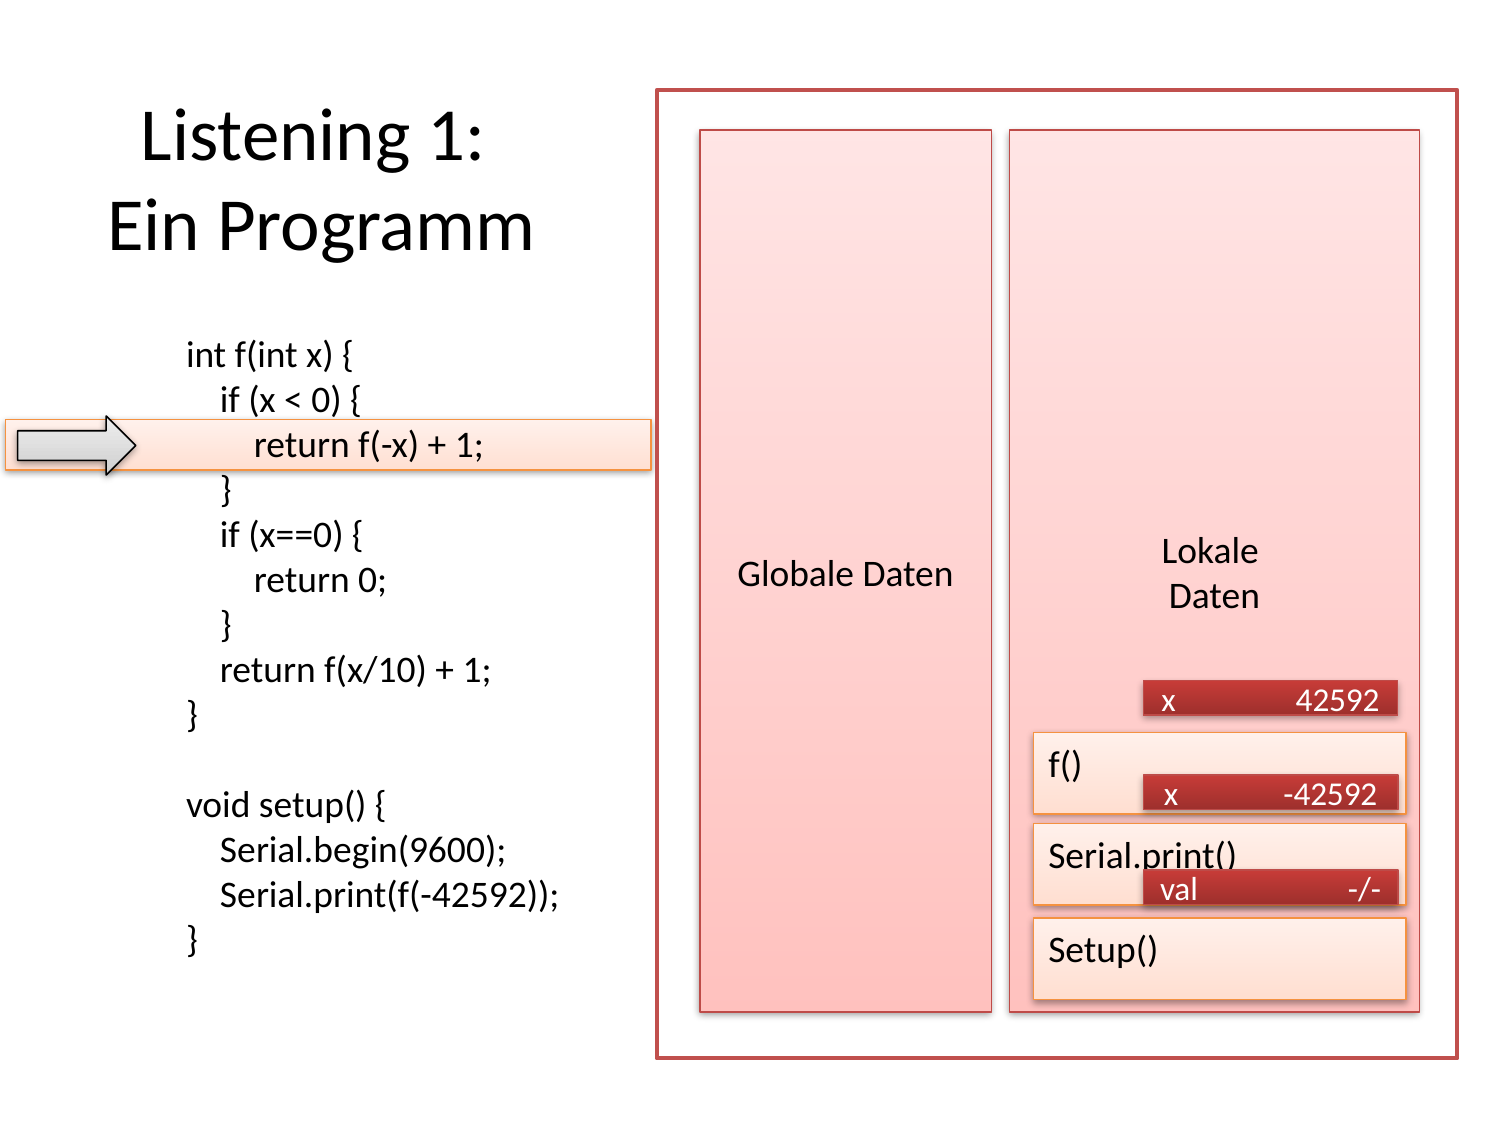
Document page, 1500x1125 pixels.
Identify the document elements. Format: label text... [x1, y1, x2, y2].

text_box Listening 1: Ein Programm [0, 78, 644, 273]
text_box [656, 89, 1458, 1059]
text_box int f(int x) { if (x < 0) { return f(-x) + 1; } if (x==0) { return 0; } return f(x/10) + 1; } void setup() { Serial.begin(9600); Serial.print(f(-42592)); } [171, 322, 650, 414]
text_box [5, 415, 650, 476]
text_box int f(int x) { if (x < 0) { return f(-x) + 1; } if (x==0) { return 0; } return f(x/10) + 1; } void setup() { Serial.begin(9600); Serial.print(f(-42592)); } [171, 484, 650, 968]
